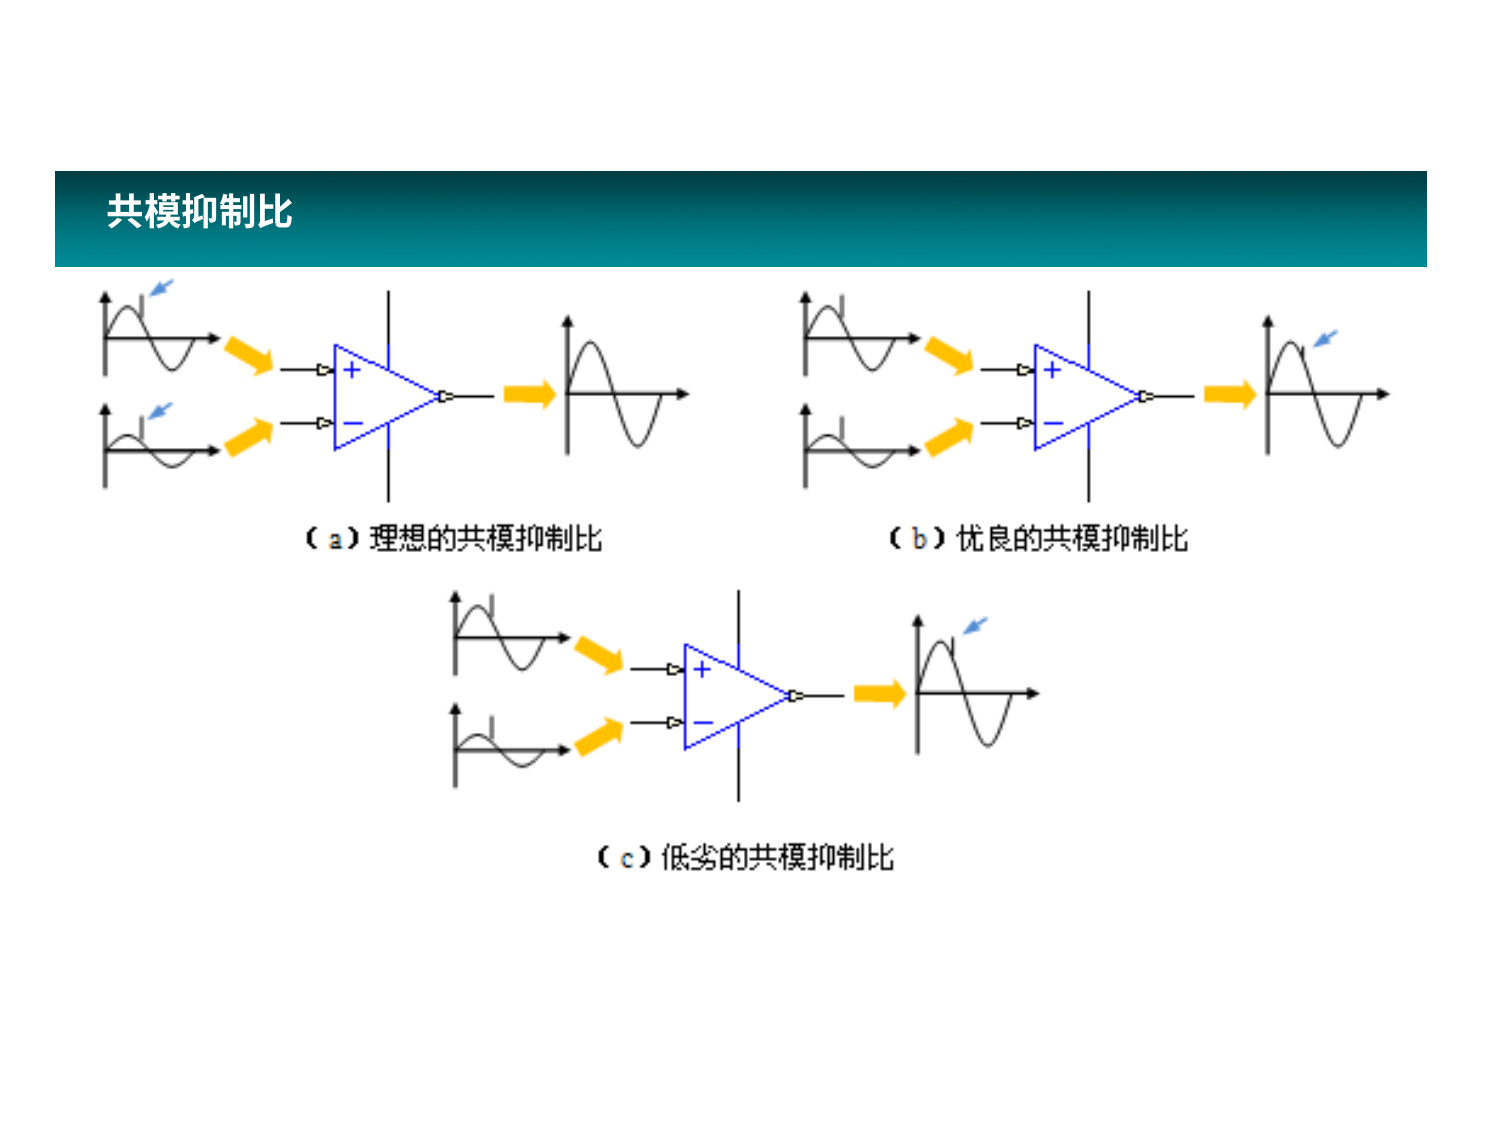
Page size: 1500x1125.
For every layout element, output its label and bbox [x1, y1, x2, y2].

picture [55, 170, 1428, 903]
